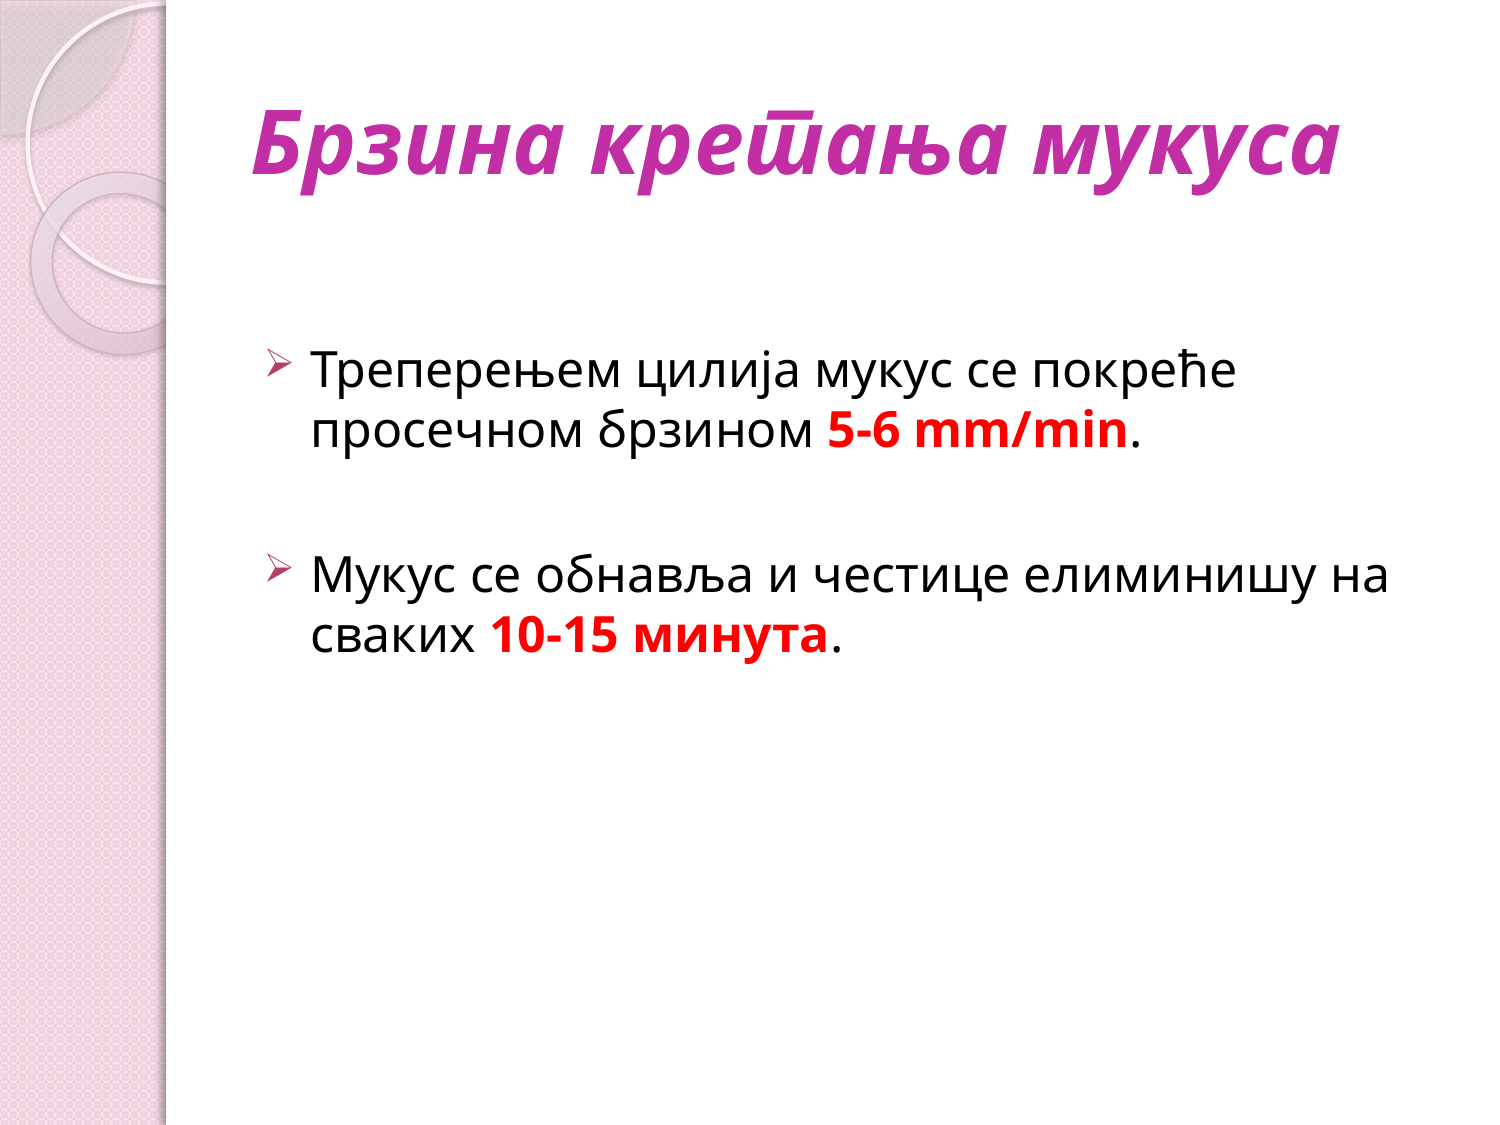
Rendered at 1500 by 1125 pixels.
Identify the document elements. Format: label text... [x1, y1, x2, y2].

list Треперењем цилија мукус се покреће просечном брзином 5-6 mm/min. Mукус ce обнавља и честице елиминишу на сваких 10-15 минута. [235, 237, 1466, 1025]
title Брзина кретања мукуса [235, 45, 1466, 233]
